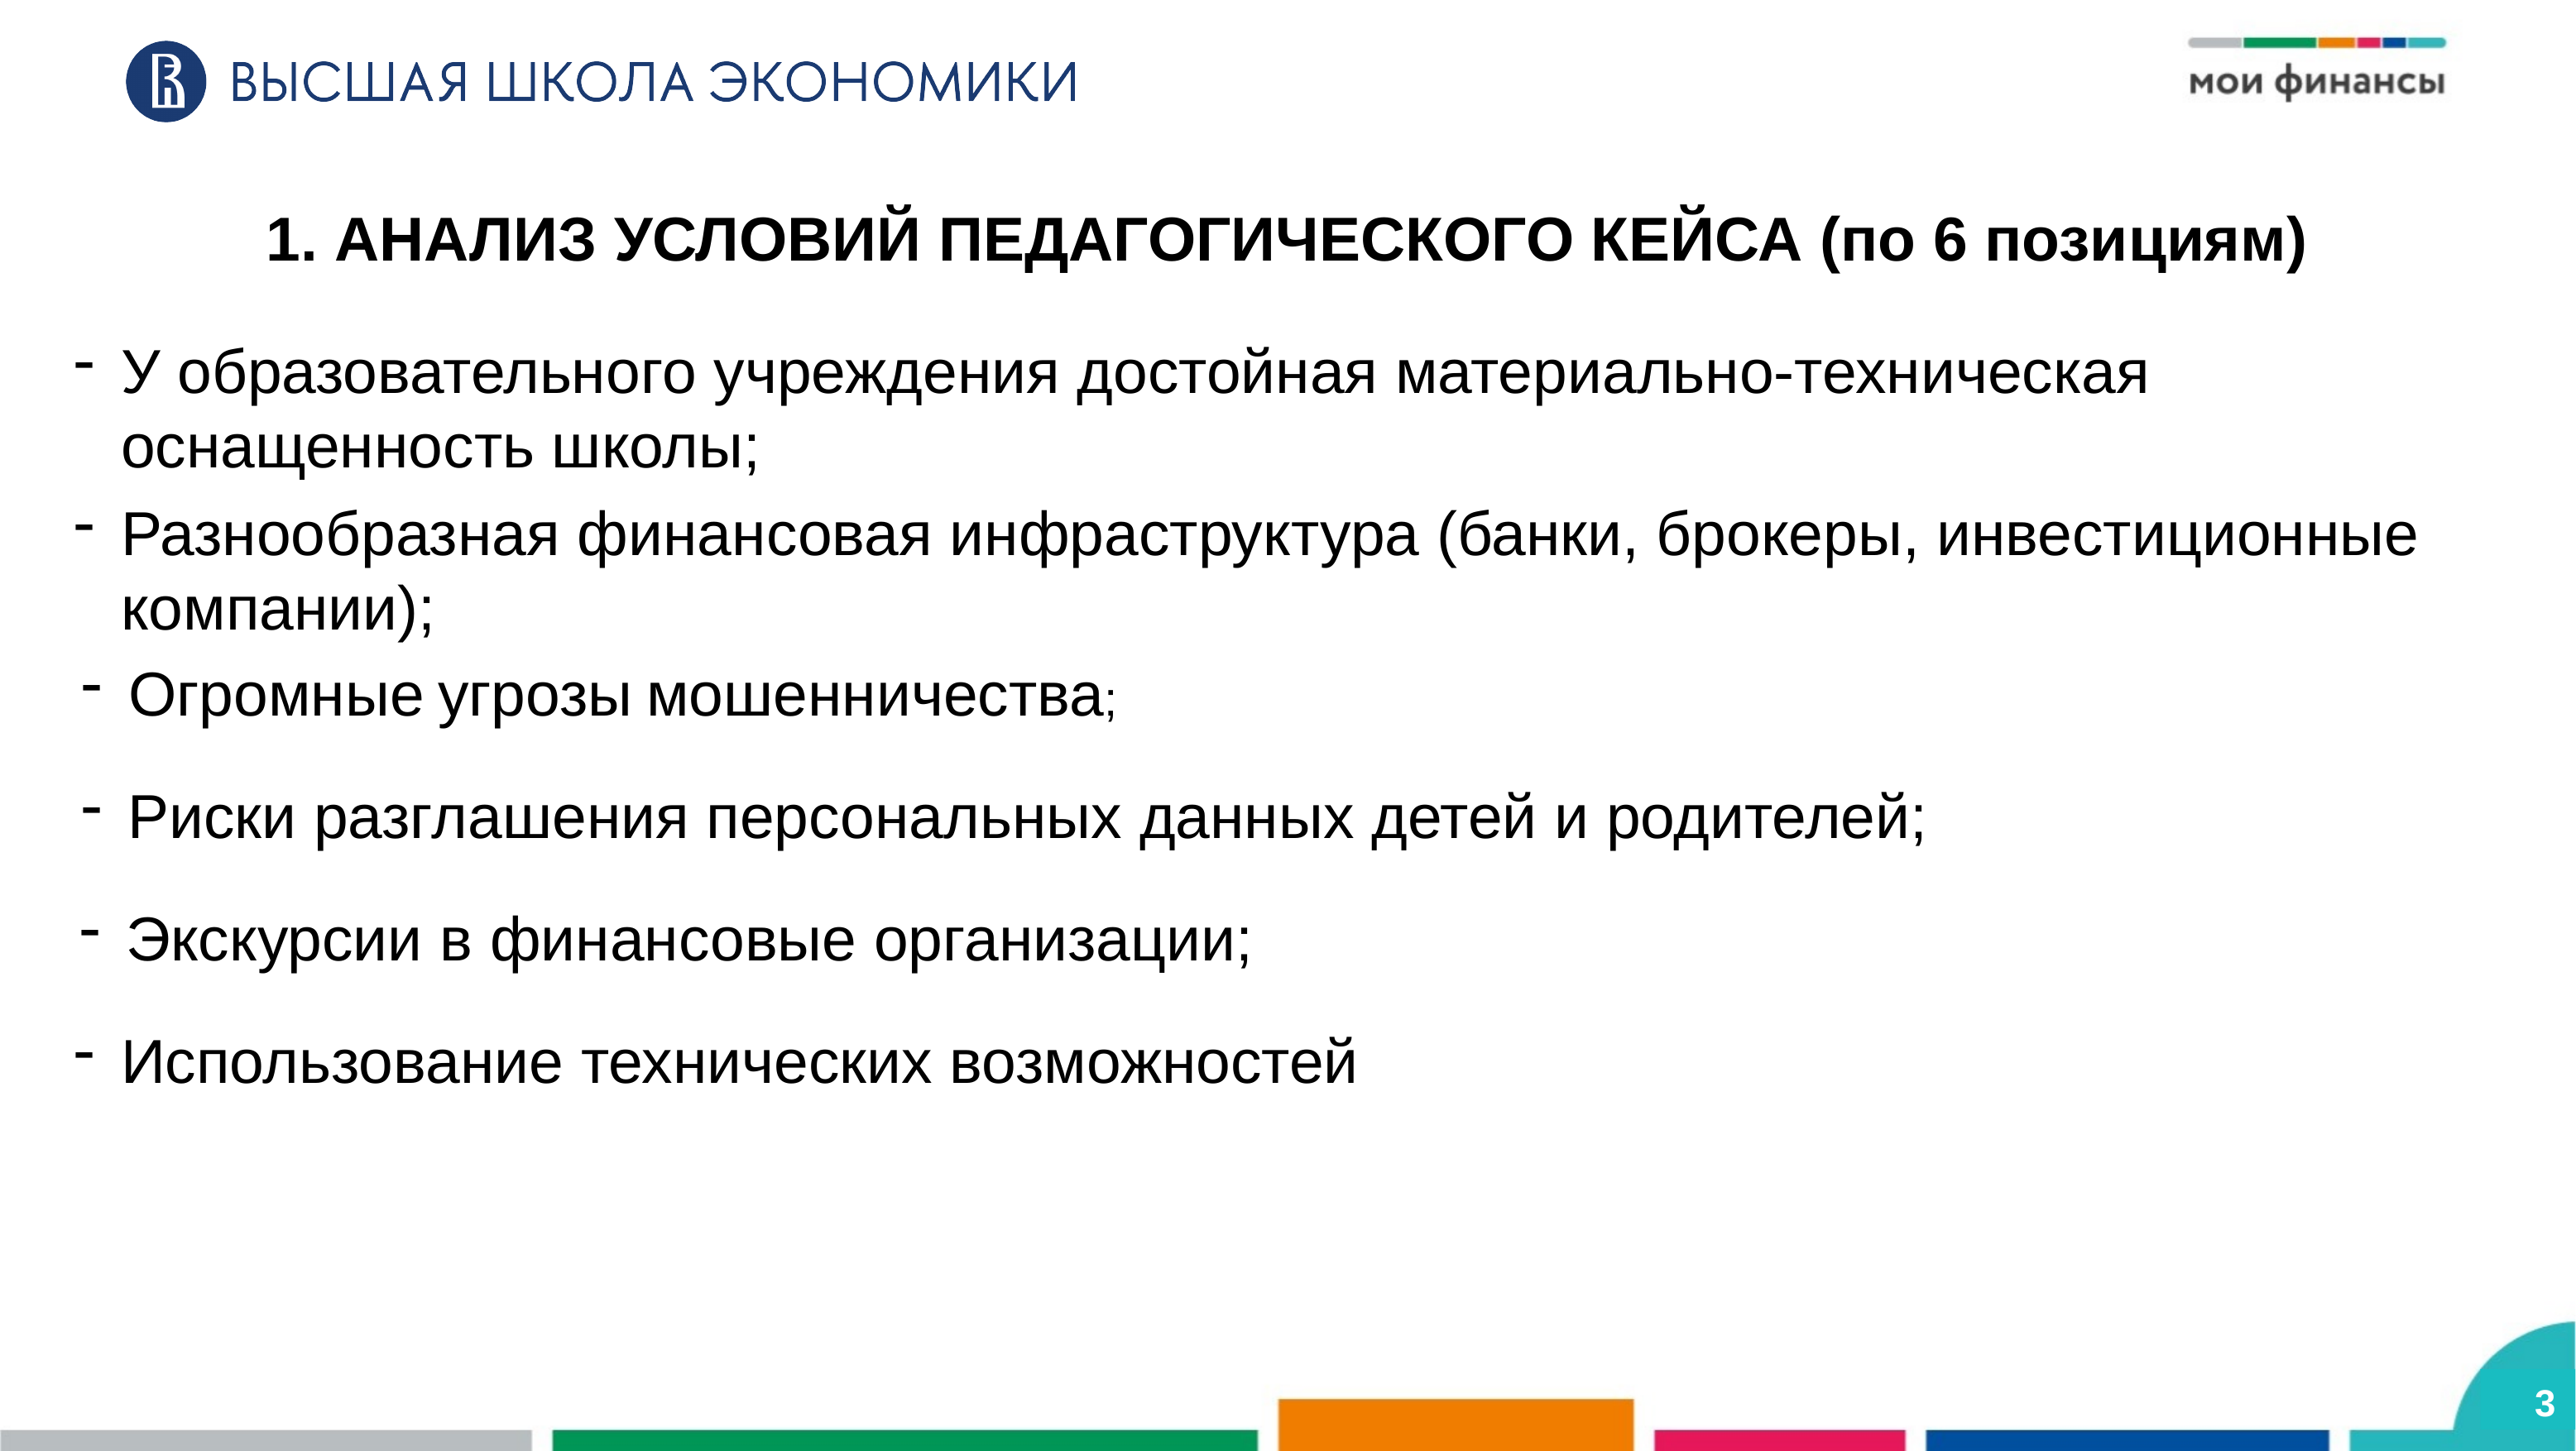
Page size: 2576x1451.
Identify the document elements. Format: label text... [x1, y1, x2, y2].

text_box 3 [2480, 1368, 2576, 1430]
text_box Риски разглашения персональных данных детей и родителей; [69, 770, 2456, 857]
text_box 1. АНАЛИЗ УСЛОВИЙ ПЕДАГОГИЧЕСКОГО КЕЙСА (по 6 позициям) [22, 189, 2554, 283]
text_box Огромные угрозы мошенничества; [70, 648, 2449, 735]
text_box Использование технических возможностей [62, 1014, 2554, 1168]
text_box У образовательного учреждения достойная материально-техническая оснащенность школы; [61, 324, 2456, 486]
text_box Разнообразная финансовая инфраструктура (банки, брокеры, инвестиционные компании); [61, 487, 2456, 649]
text_box Экскурсии в финансовые организации; [67, 892, 1267, 979]
picture [0, 0, 2576, 1451]
